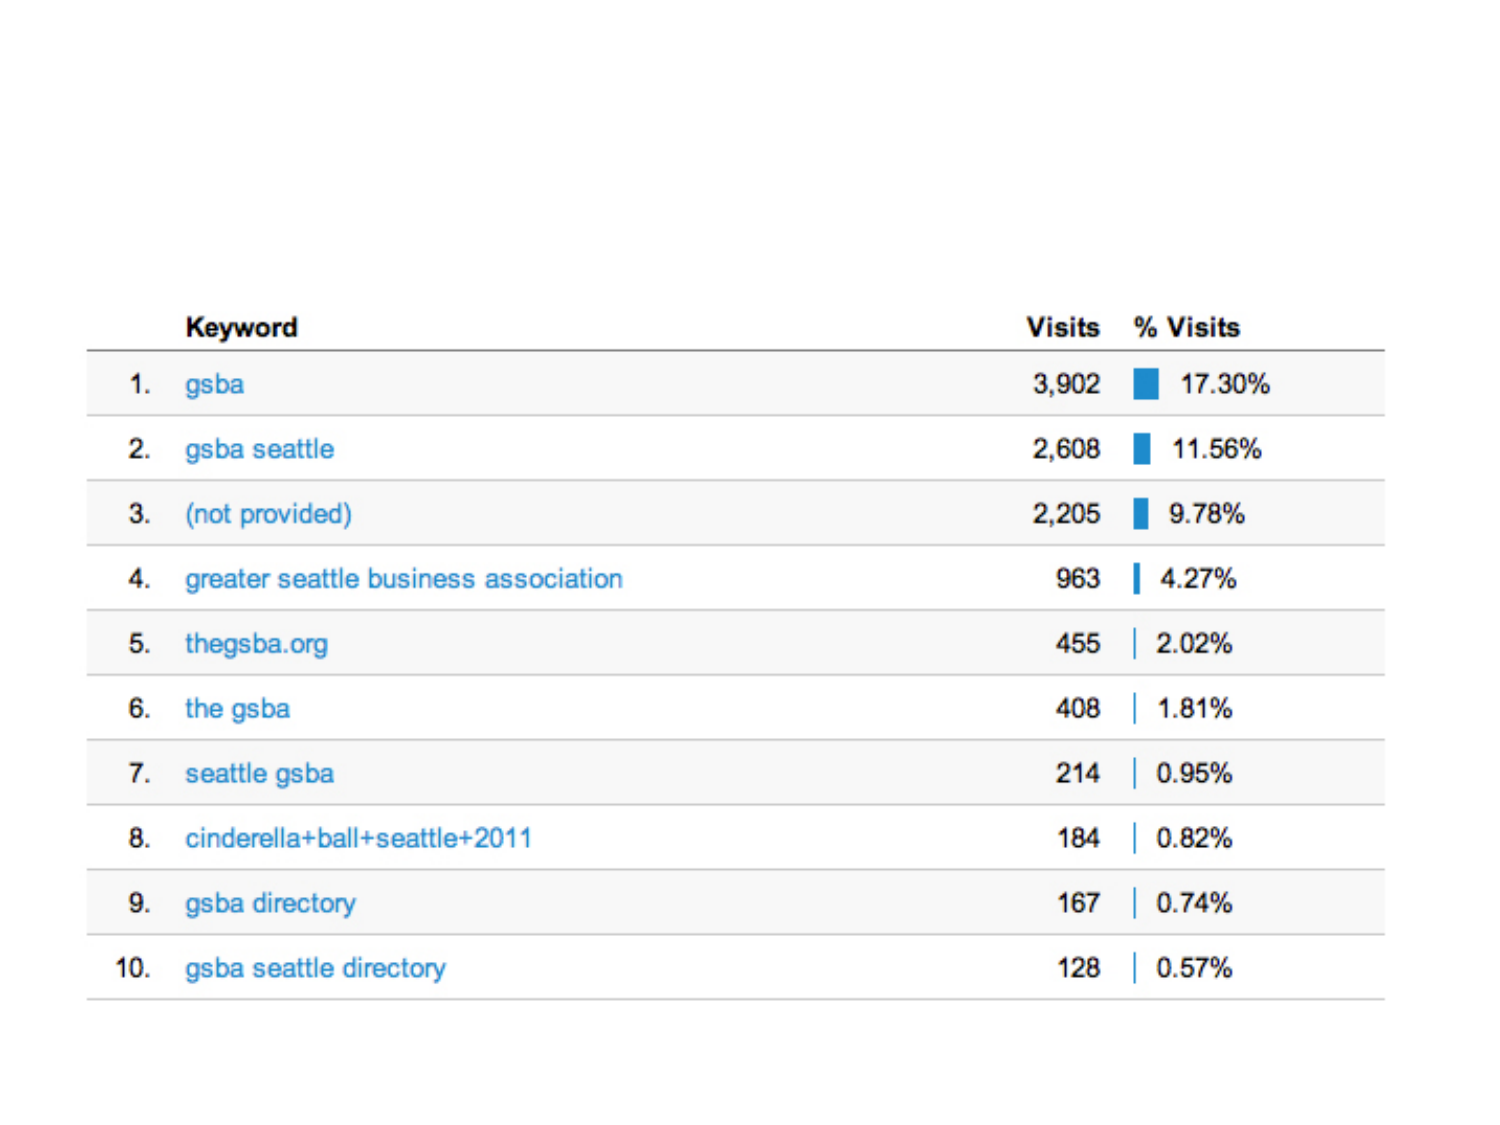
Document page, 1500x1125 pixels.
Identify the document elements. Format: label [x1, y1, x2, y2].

list [74, 262, 1426, 1006]
